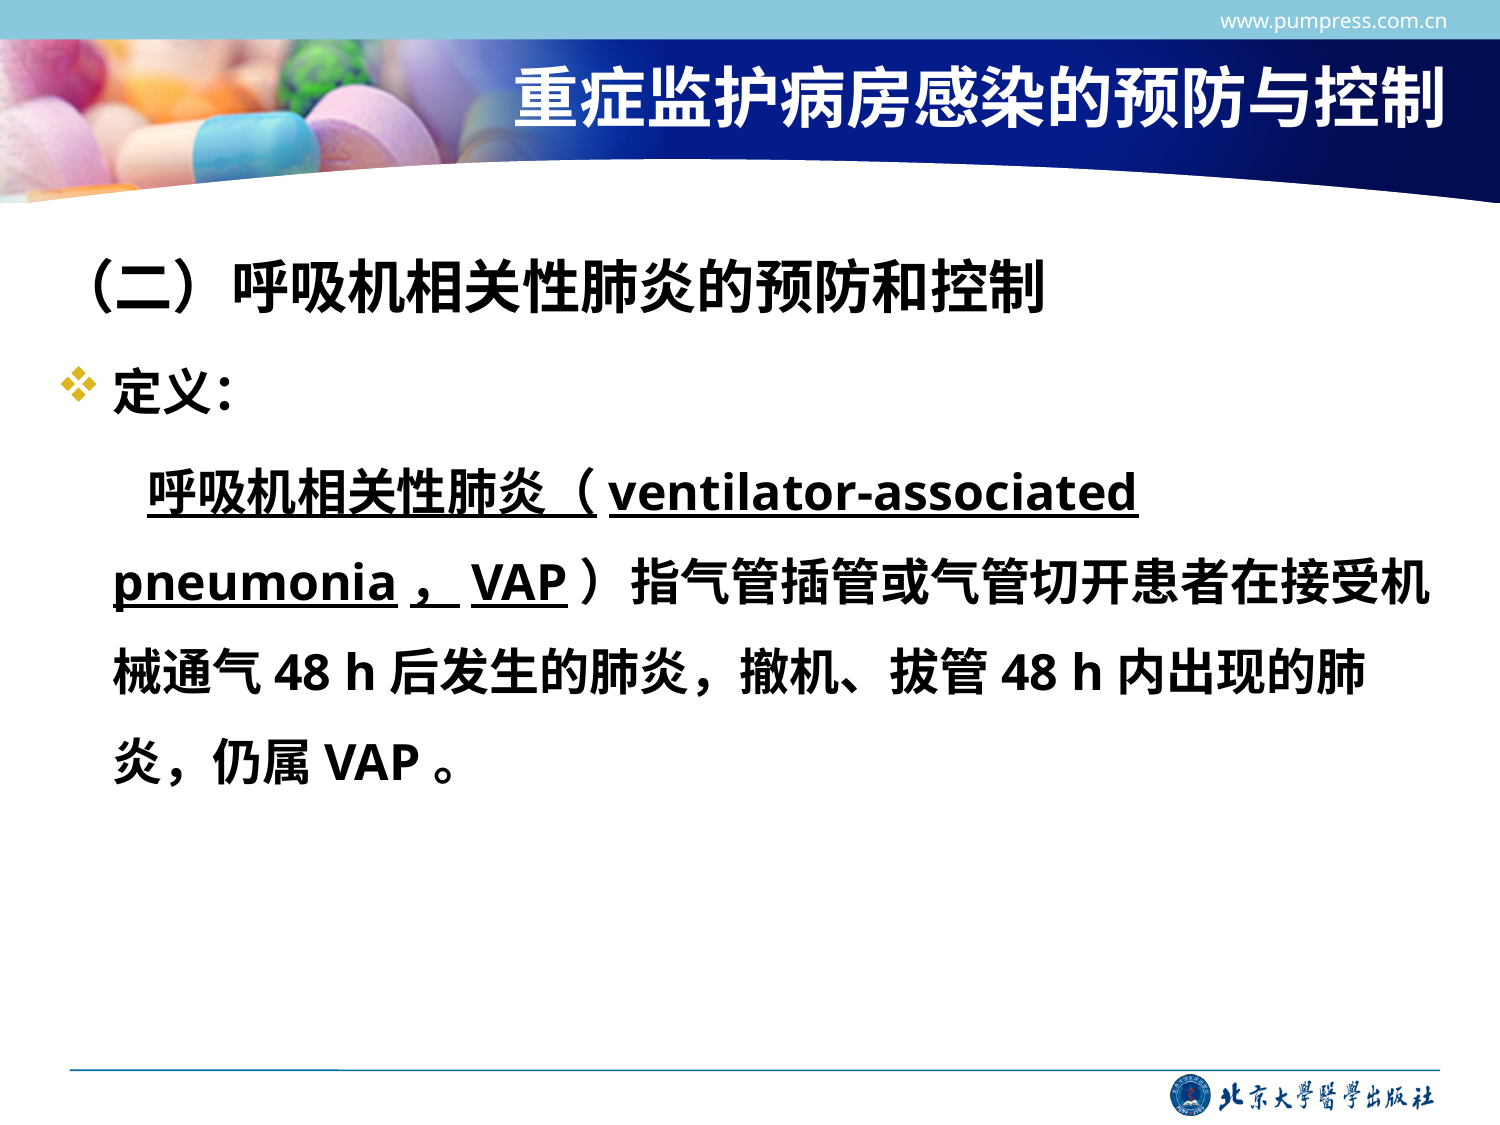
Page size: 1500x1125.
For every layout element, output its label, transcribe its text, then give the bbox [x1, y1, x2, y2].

slide_number www.pumpress.com.cn [1024, 0, 1463, 38]
picture [1170, 1074, 1436, 1118]
picture [0, 40, 1500, 203]
title 重症监护病房感染的预防与控制 [137, 50, 1463, 143]
list （二）呼吸机相关性肺炎的预防和控制 定义： 呼吸机相关性肺炎（ventilator-associated pneumonia，VAP）指气管插管或气管切开患者在接受机械通气48 h后发生的肺炎，撤机、拔管48 h内出现的肺炎，仍属VAP。 [41, 208, 1454, 1009]
